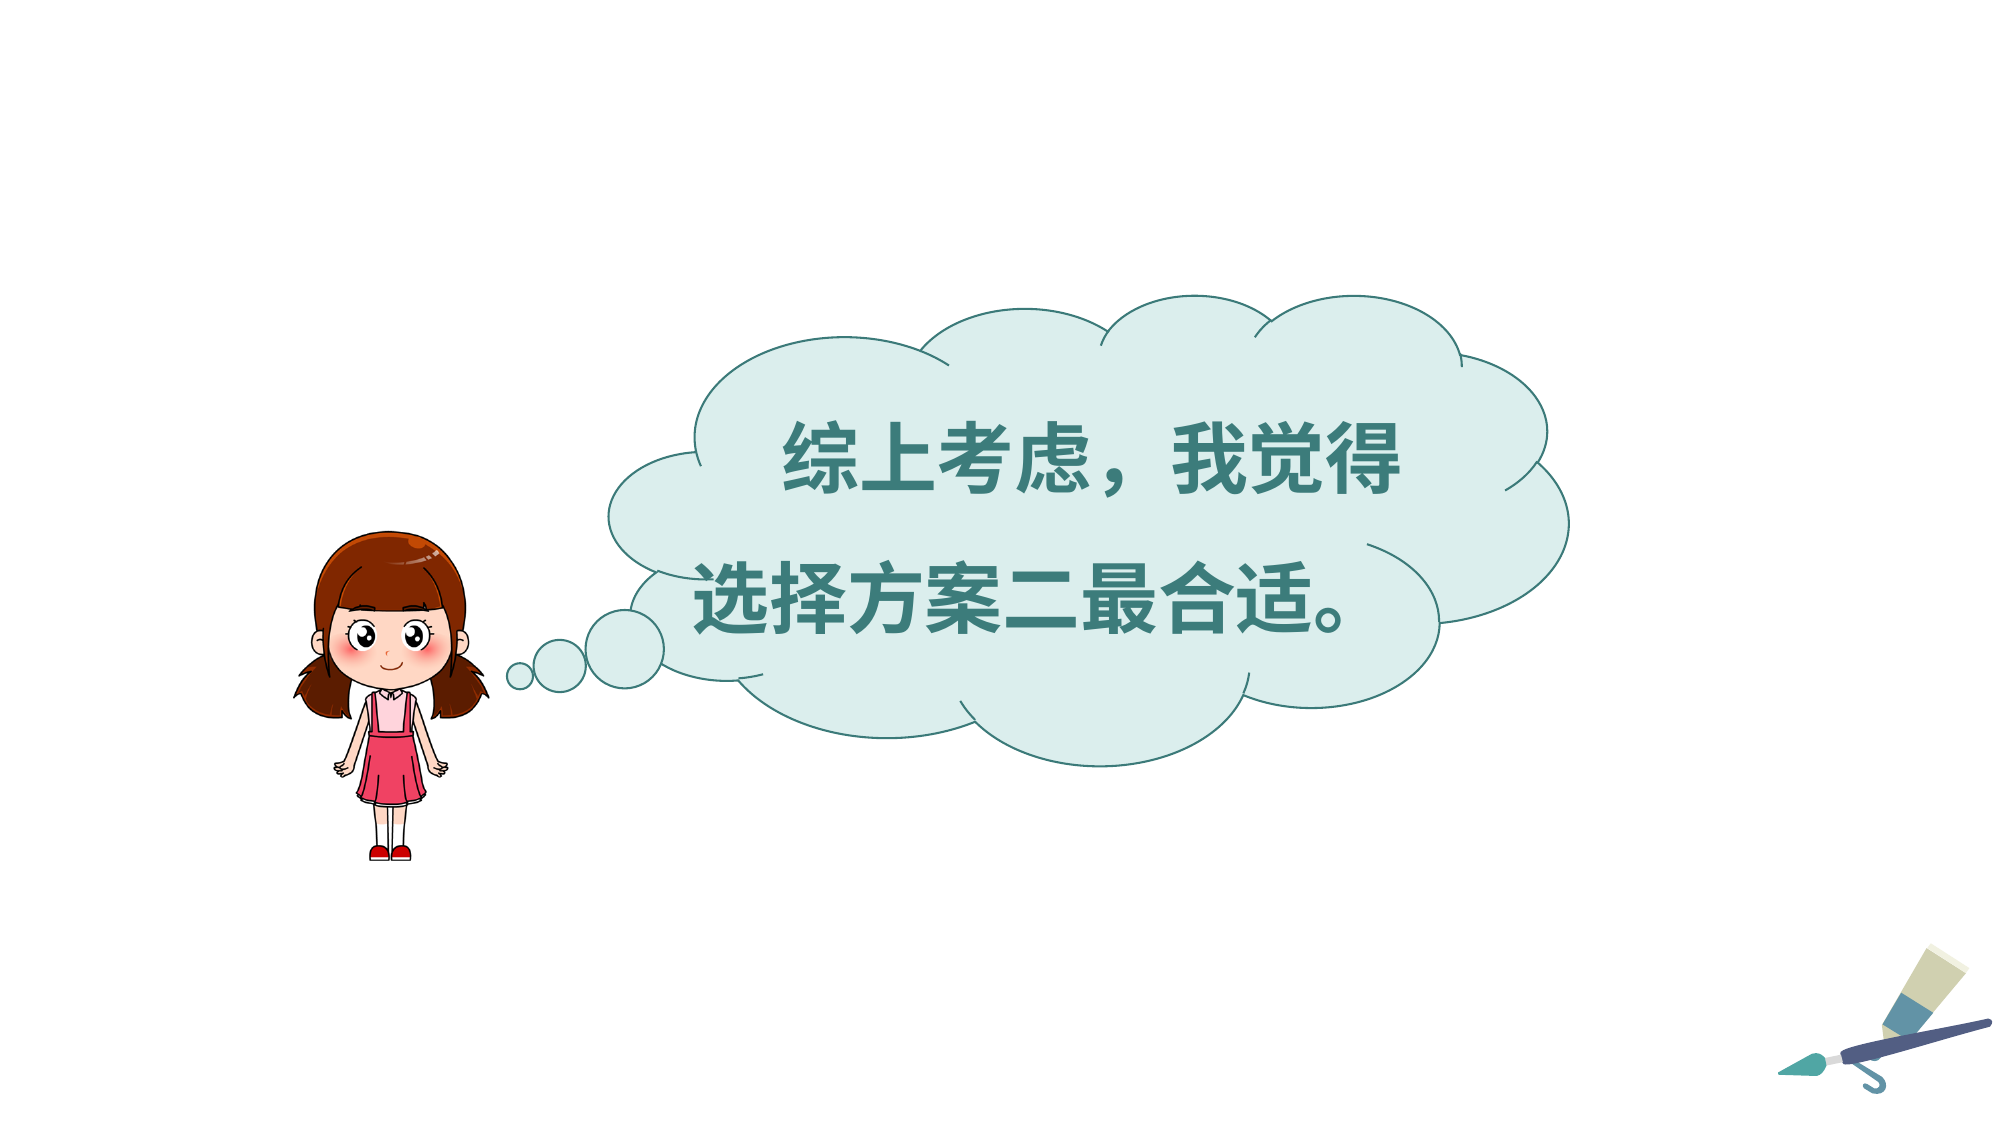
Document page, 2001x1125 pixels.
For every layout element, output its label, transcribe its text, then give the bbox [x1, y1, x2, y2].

picture [225, 529, 557, 861]
text_box 综上考虑，我觉得选择方案二最合适。 [676, 355, 1443, 651]
text_box [756, 294, 1570, 624]
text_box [1811, 945, 1974, 1125]
text_box [557, 453, 1434, 768]
